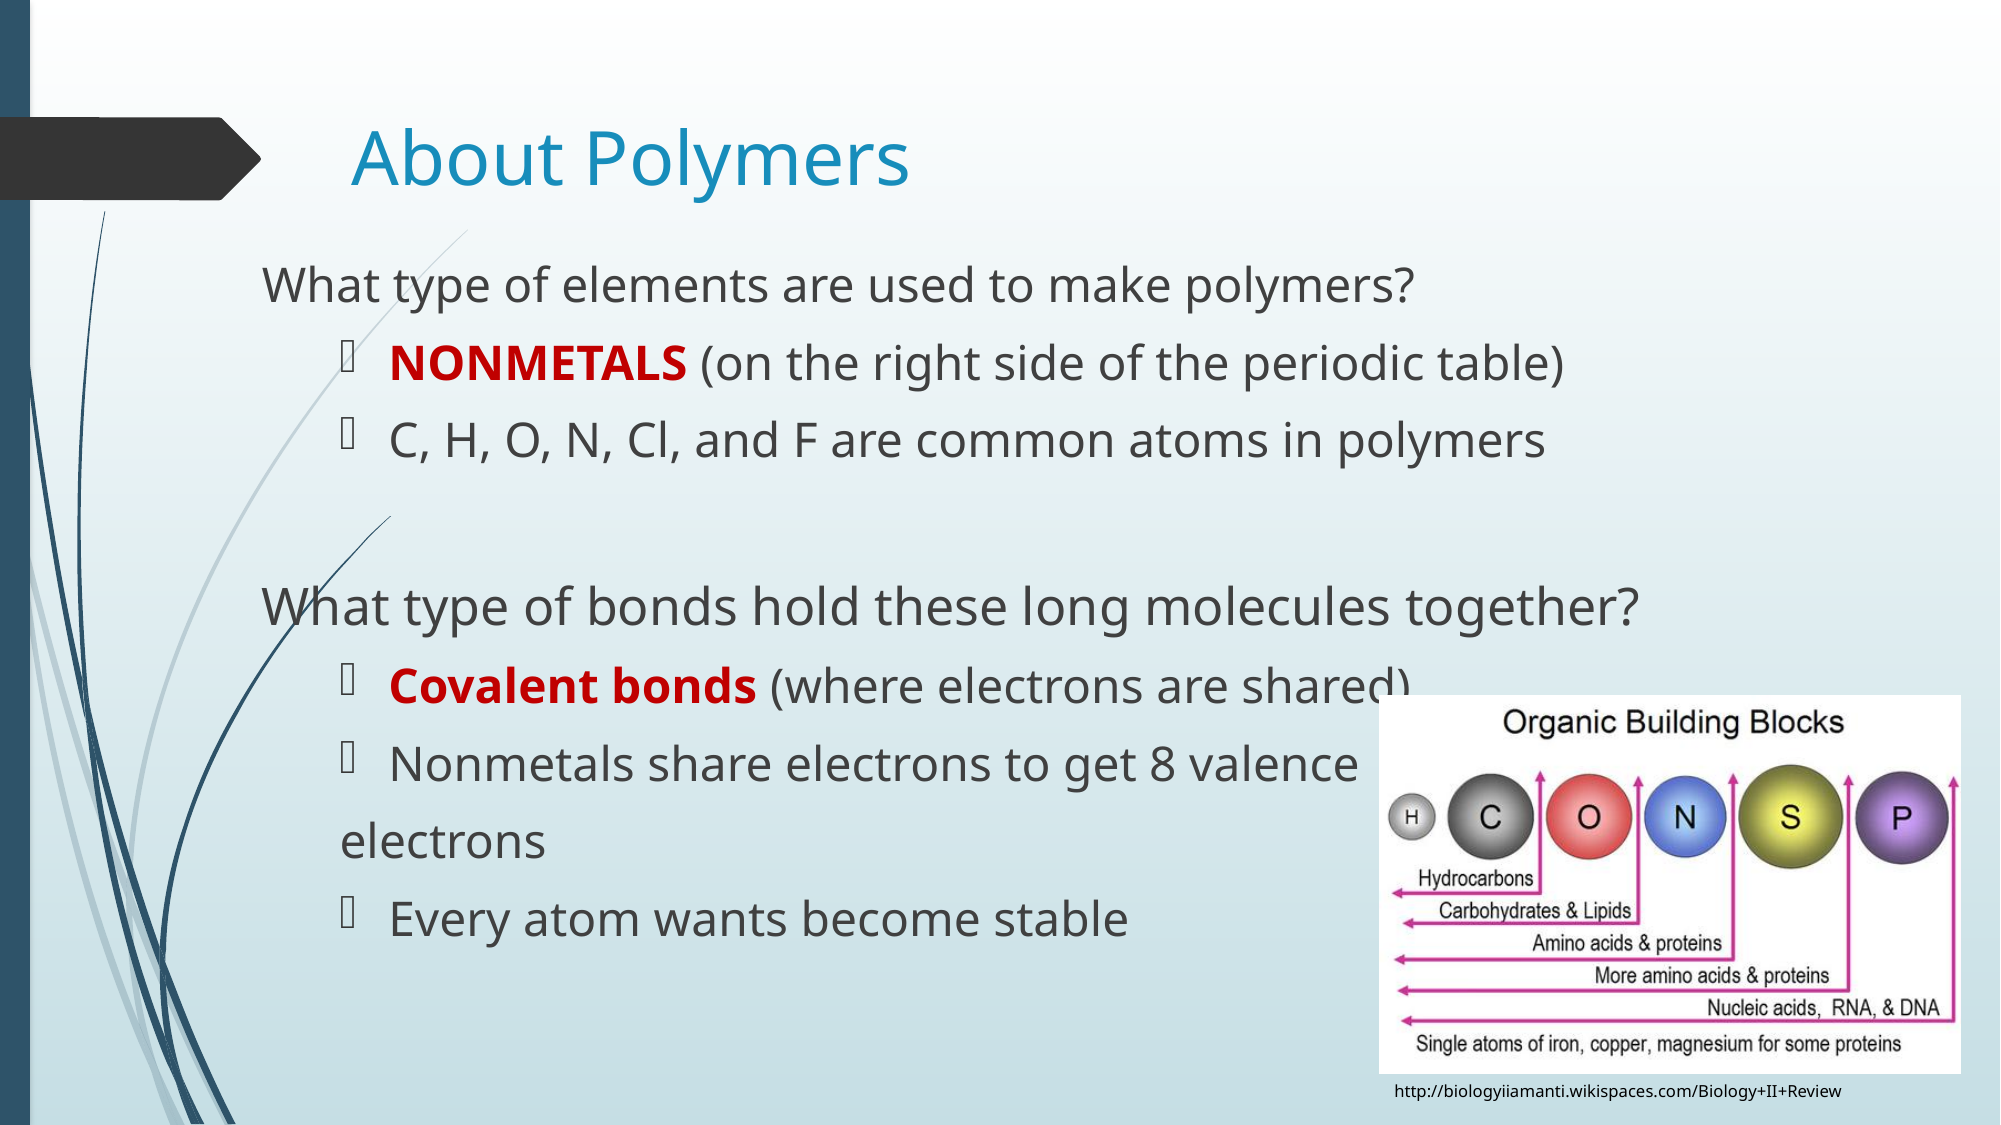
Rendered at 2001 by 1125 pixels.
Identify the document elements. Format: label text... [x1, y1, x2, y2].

picture [1379, 695, 1961, 1074]
list What type of elements are used to make polymers? NONMETALS (on the right side of the periodic table) C, H, O, N, Cl, and F are common atoms in polymers What type of bonds hold these long molecules together? Covalent bonds (where electrons are shared) Nonmetals share electrons to get 8 valence electrons Every atom wants become stable [246, 247, 1700, 962]
title About Polymers [336, 102, 1888, 313]
text_box http://biologyiiamanti.wikispaces.com/Biology+II+Review [1379, 1073, 2000, 1108]
